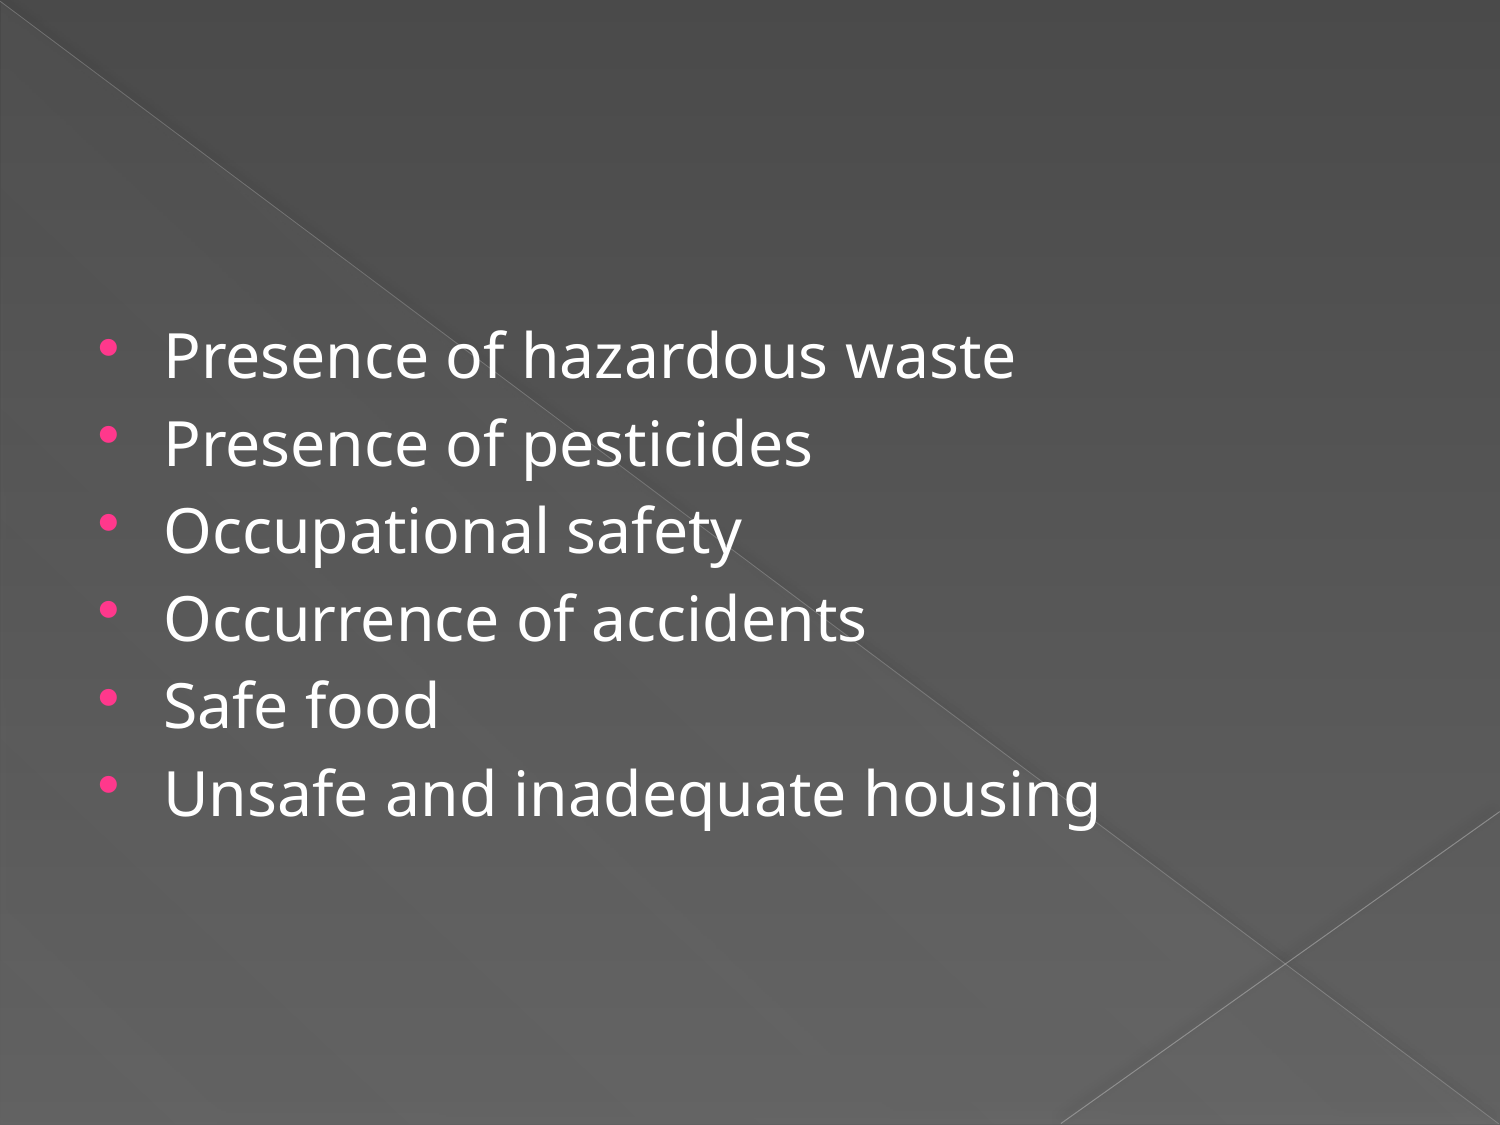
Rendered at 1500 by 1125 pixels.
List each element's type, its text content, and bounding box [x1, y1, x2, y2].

list Presence of hazardous waste Presence of pesticides Occupational safety Occurrence of accidents Safe food Unsafe and inadequate housing [75, 308, 1425, 1059]
